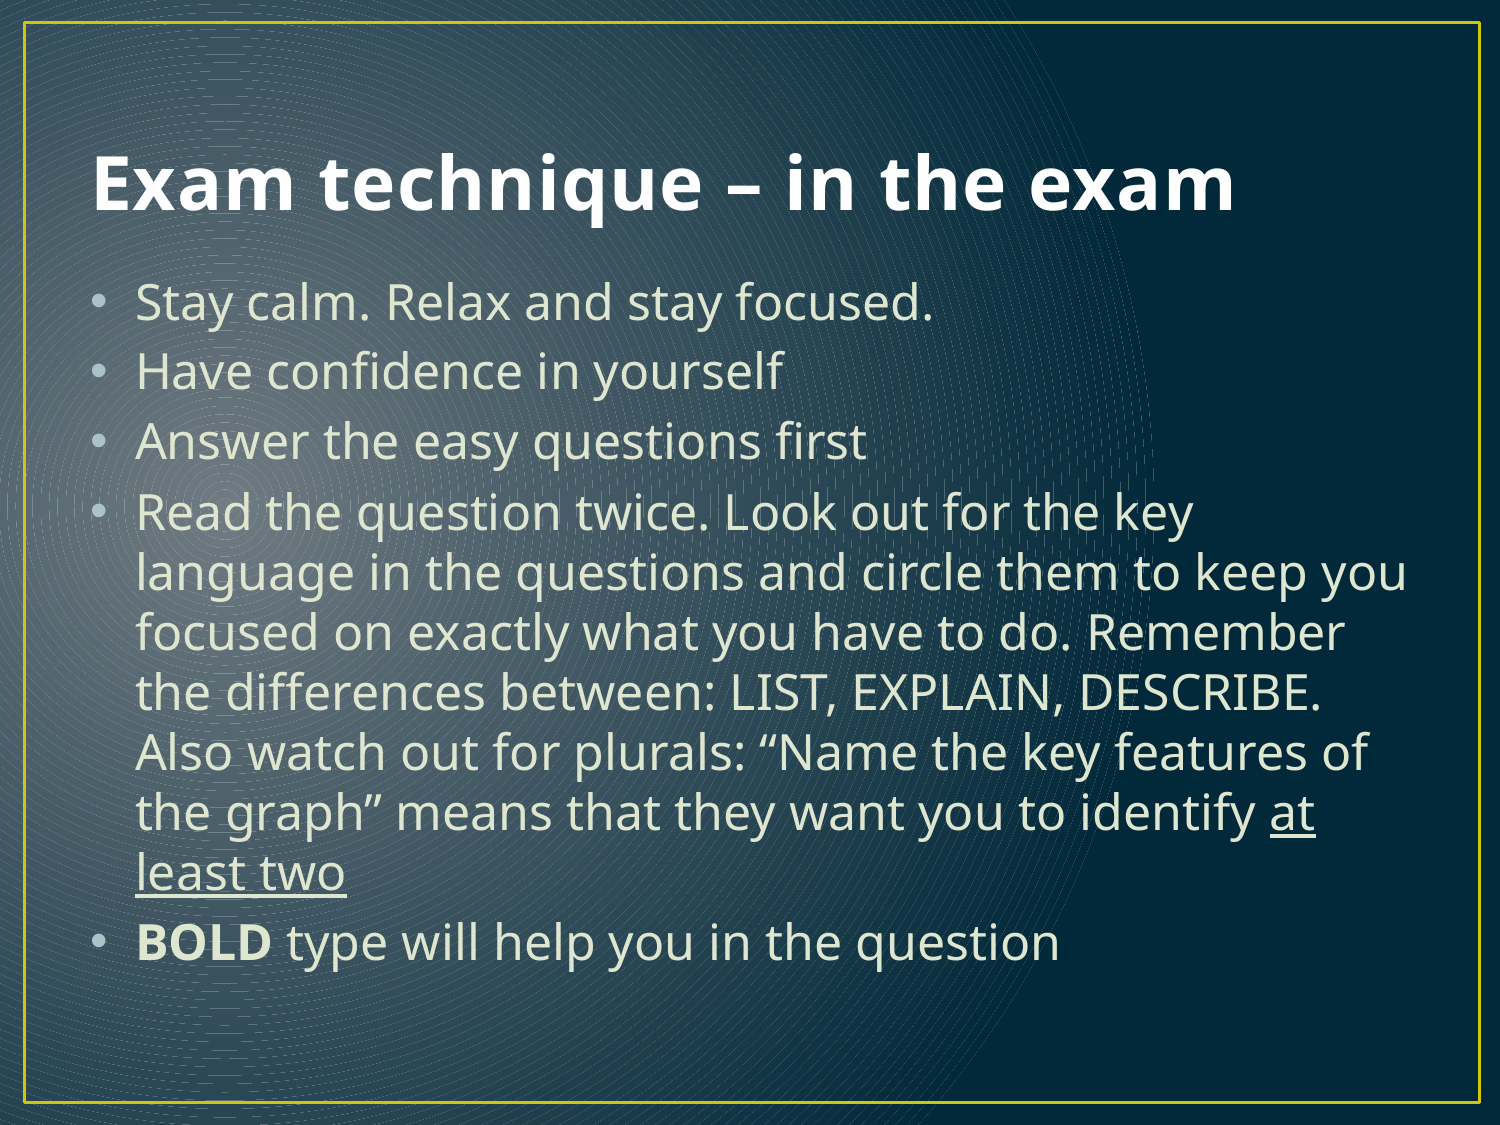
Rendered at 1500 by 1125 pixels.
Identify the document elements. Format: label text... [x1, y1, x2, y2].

title Exam technique – in the exam [75, 45, 1425, 233]
list Stay calm. Relax and stay focused. Have confidence in yourself Answer the easy questions first Read the question twice. Look out for the key language in the questions and circle them to keep you focused on exactly what you have to do. Remember the differences between: LIST, EXPLAIN, DESCRIBE. Also watch out for plurals: “Name the key features of the graph” means that they want you to identify at least two BOLD type will help you in the question [75, 262, 1425, 1005]
